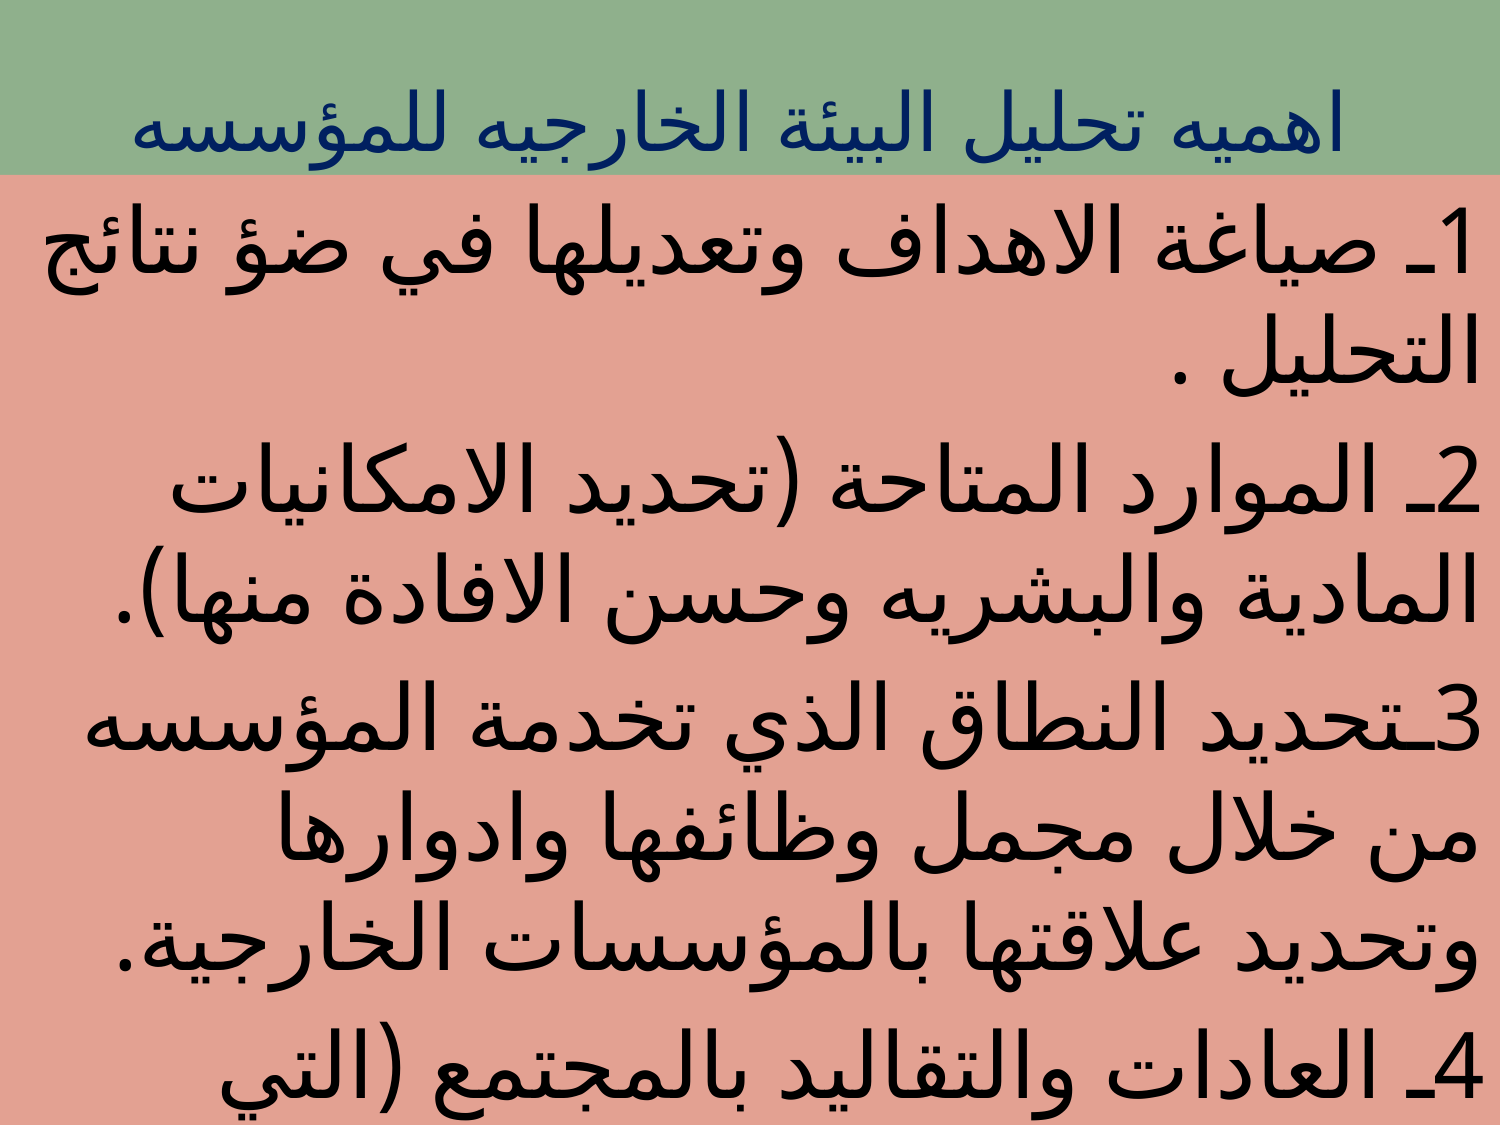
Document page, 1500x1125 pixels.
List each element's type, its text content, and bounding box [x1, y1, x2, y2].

title اهميه تحليل البيئة الخارجيه للمؤسسه [0, 0, 1500, 174]
list 1ـ صياغة الاهداف وتعديلها في ضؤ نتائج التحليل . 2ـ الموارد المتاحة (تحديد الامكانيات المادية والبشريه وحسن الافادة منها). 3ـتحديد النطاق الذي تخدمة المؤسسه من خلال مجمل وظائفها وادوارها وتحديد علاقتها بالمؤسسات الخارجية. 4ـ العادات والتقاليد بالمجتمع (التي تختلف من مجتمع لمجتمع ) [0, 174, 1500, 1125]
